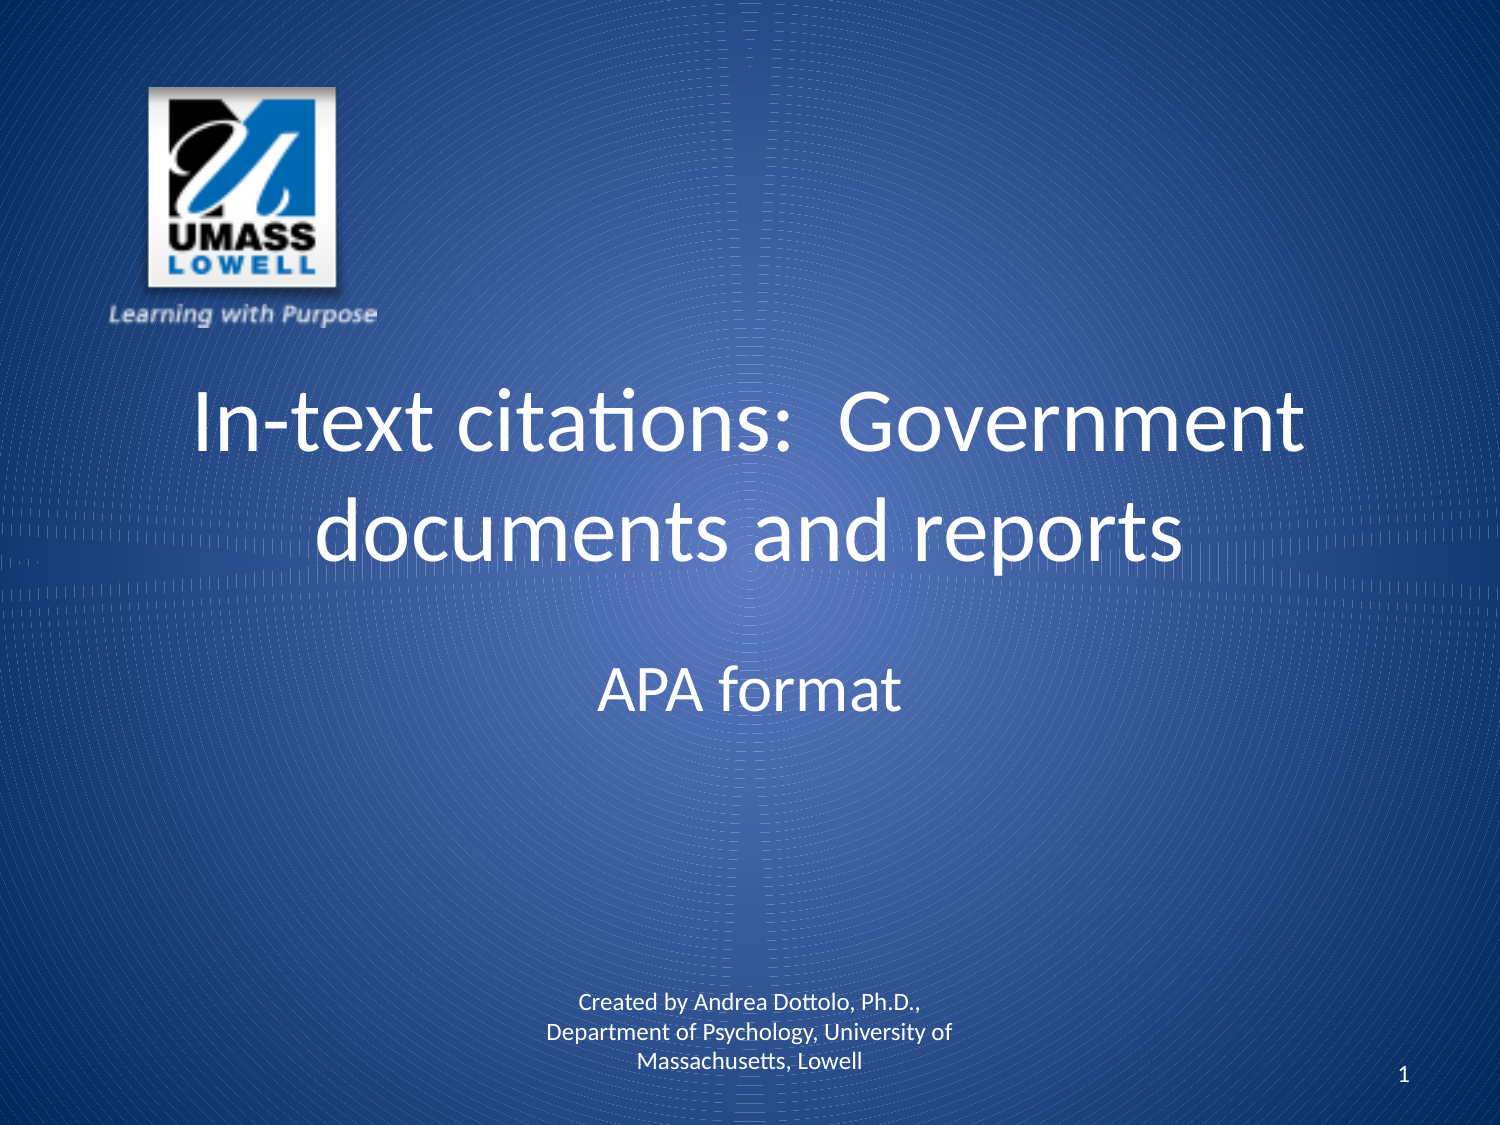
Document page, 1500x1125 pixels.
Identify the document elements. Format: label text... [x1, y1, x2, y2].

subtitle APA format [225, 637, 1275, 925]
footer Created by Andrea Dottolo, Ph.D., Department of Psychology, University of Massachusetts, Lowell [512, 999, 988, 1060]
picture [109, 87, 377, 328]
slide_number 1 [1074, 1042, 1425, 1103]
title In-text citations: Government documents and reports [112, 349, 1388, 591]
